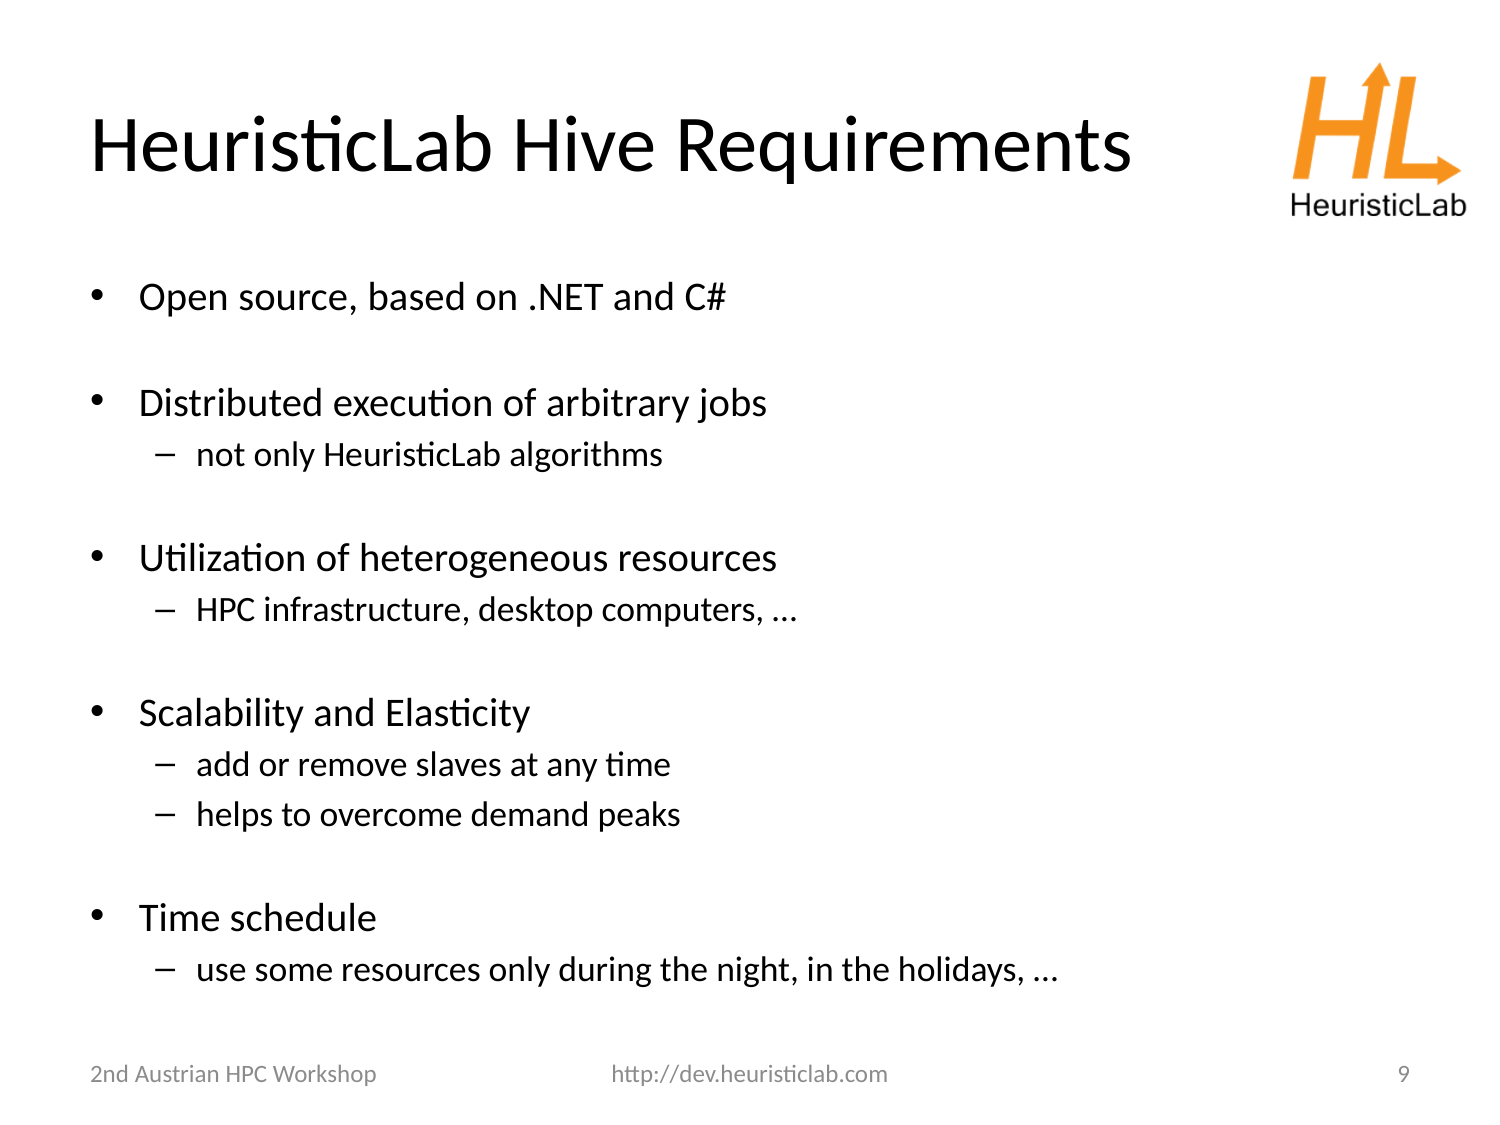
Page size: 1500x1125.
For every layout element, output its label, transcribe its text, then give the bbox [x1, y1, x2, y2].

slide_number 2nd Austrian HPC Workshop [75, 1042, 425, 1103]
title HeuristicLab Hive Requirements [75, 45, 1282, 233]
picture [1281, 27, 1474, 244]
list Open source, based on .NET and C# Distributed execution of arbitrary jobs not only HeuristicLab algorithms Utilization of heterogeneous resources HPC infrastructure, desktop computers, … Scalability and Elasticity add or remove slaves at any time helps to overcome demand peaks Time schedule use some resources only during the night, in the holidays, … [75, 262, 1425, 1005]
slide_number 9 [1074, 1042, 1425, 1103]
footer http://dev.heuristiclab.com [512, 1042, 988, 1103]
